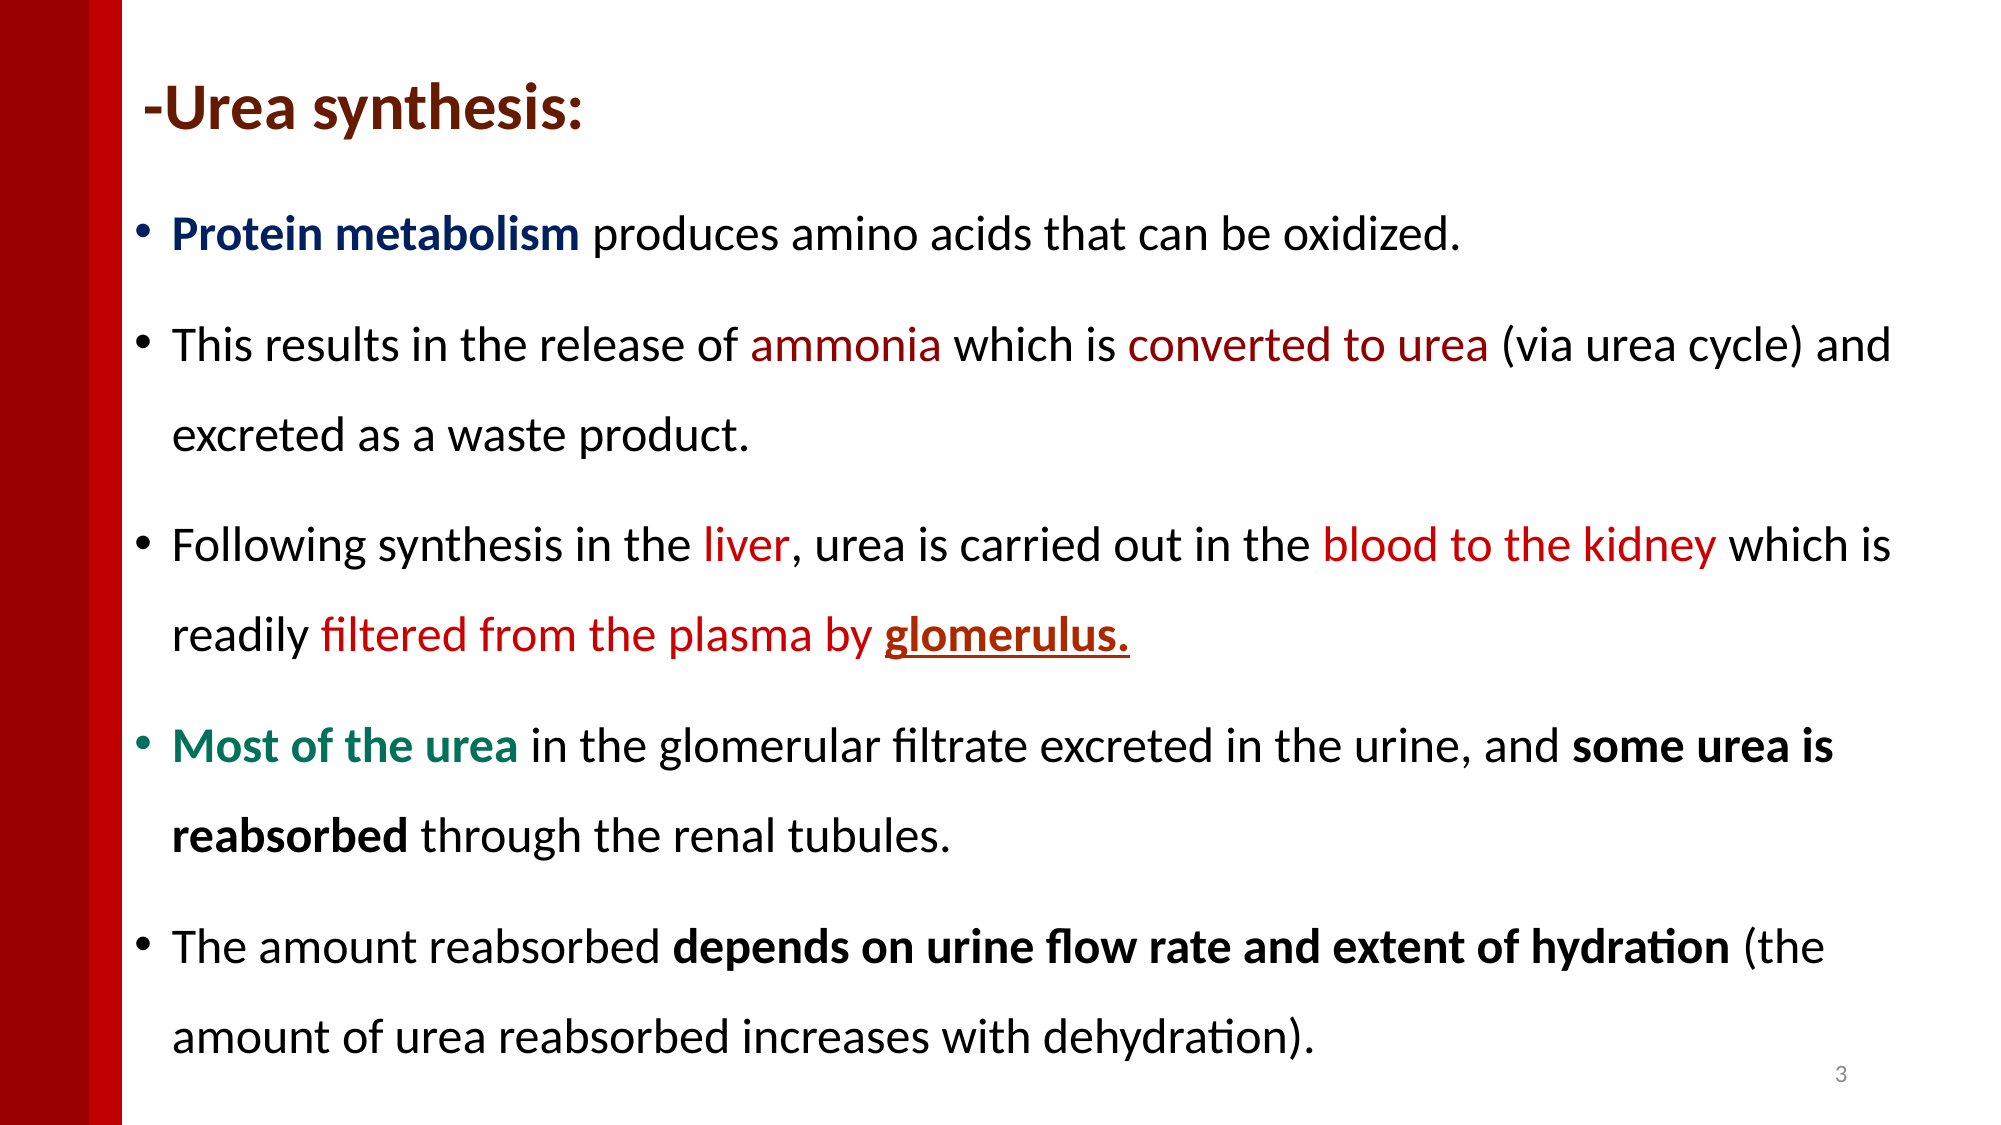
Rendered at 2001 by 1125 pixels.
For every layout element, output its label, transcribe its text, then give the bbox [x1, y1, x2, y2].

text_box [0, 0, 88, 1125]
text_box [88, 0, 123, 1125]
title -Urea synthesis: [128, 38, 781, 162]
slide_number 3 [1412, 1042, 1863, 1103]
list Protein metabolism produces amino acids that can be oxidized. This results in the release of ammonia which is converted to urea (via urea cycle) and excreted as a waste product. Following synthesis in the liver, urea is carried out in the blood to the kidney which is readily filtered from the plasma by glomerulus. Most of the urea in the glomerular filtrate excreted in the urine, and some urea is reabsorbed through the renal tubules. The amount reabsorbed depends on urine flow rate and extent of hydration (the amount of urea reabsorbed increases with dehydration). [123, 162, 1998, 1116]
